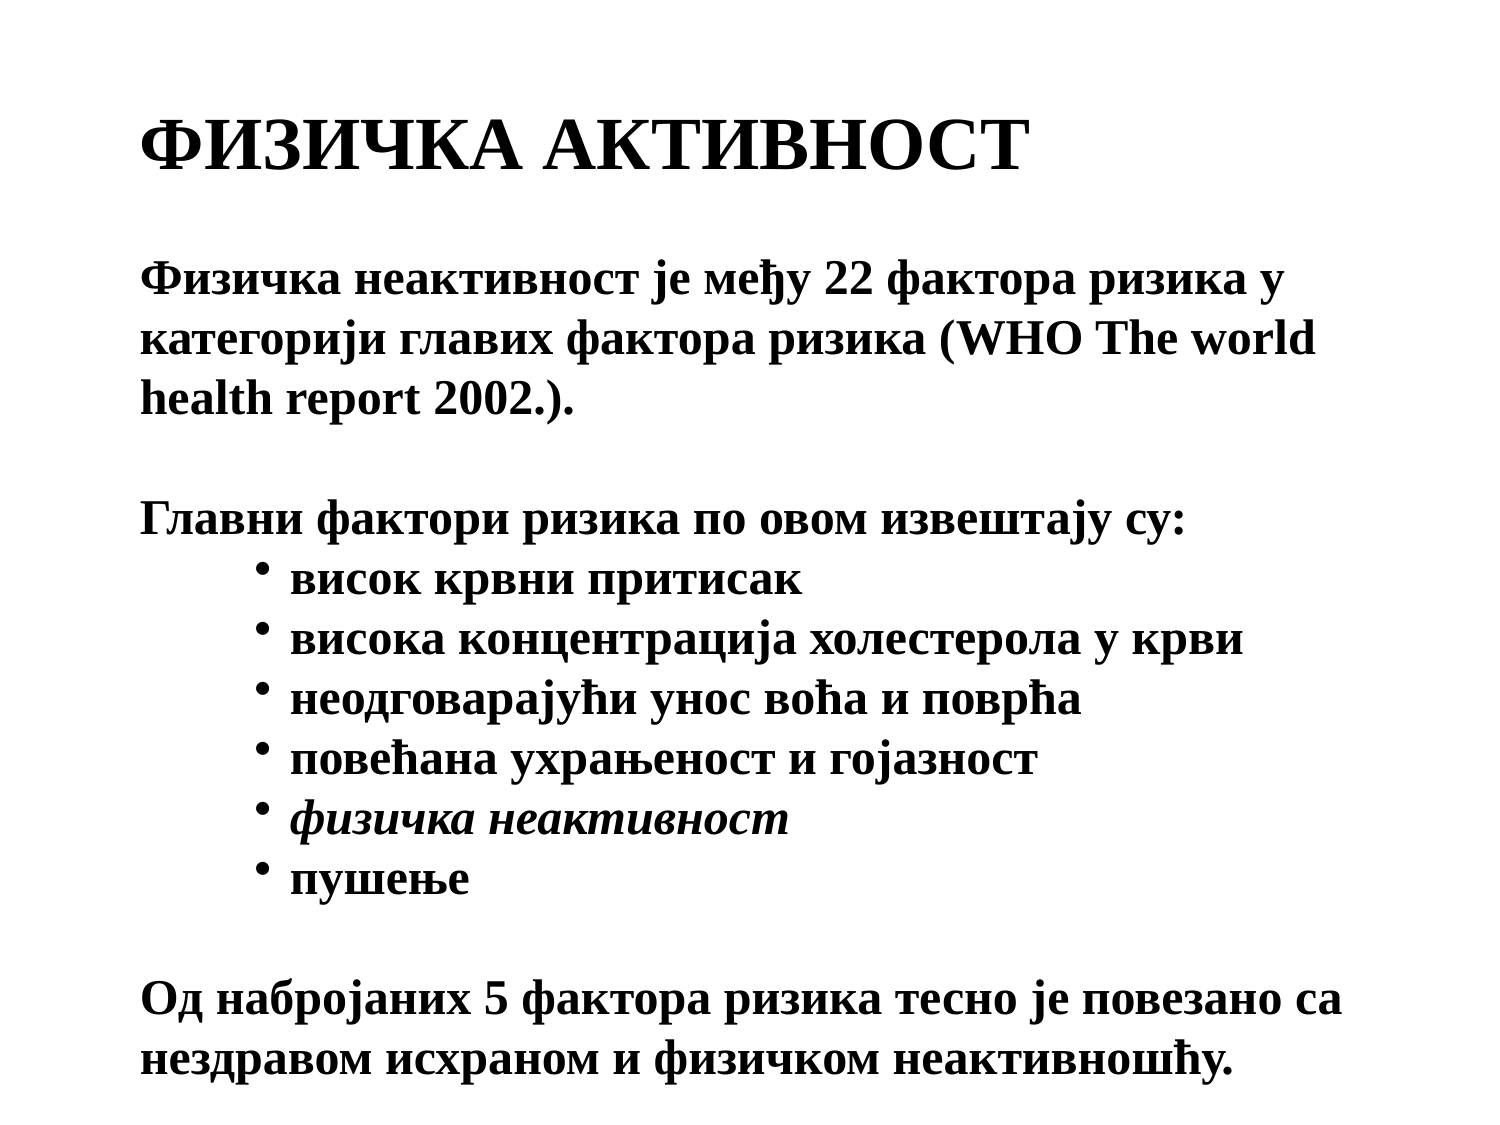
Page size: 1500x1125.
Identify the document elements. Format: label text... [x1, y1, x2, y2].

text_box ФИЗИЧКА АКТИВНОСТ Физичка неактивност је међу 22 фактора ризика у категорији главих фактора ризика (WHO The world health report 2002.). Главни фактори ризика по овом извештају су: висок крвни притисак висока концентрација холестерола у крви неодговарајући унос воћа и поврћа повећана ухрањеност и гојазност физичка неактивност пушење Од набројаних 5 фактора ризика тесно је повезано са нездравом исхраном и физичком неактивношћу. [125, 87, 1438, 1093]
